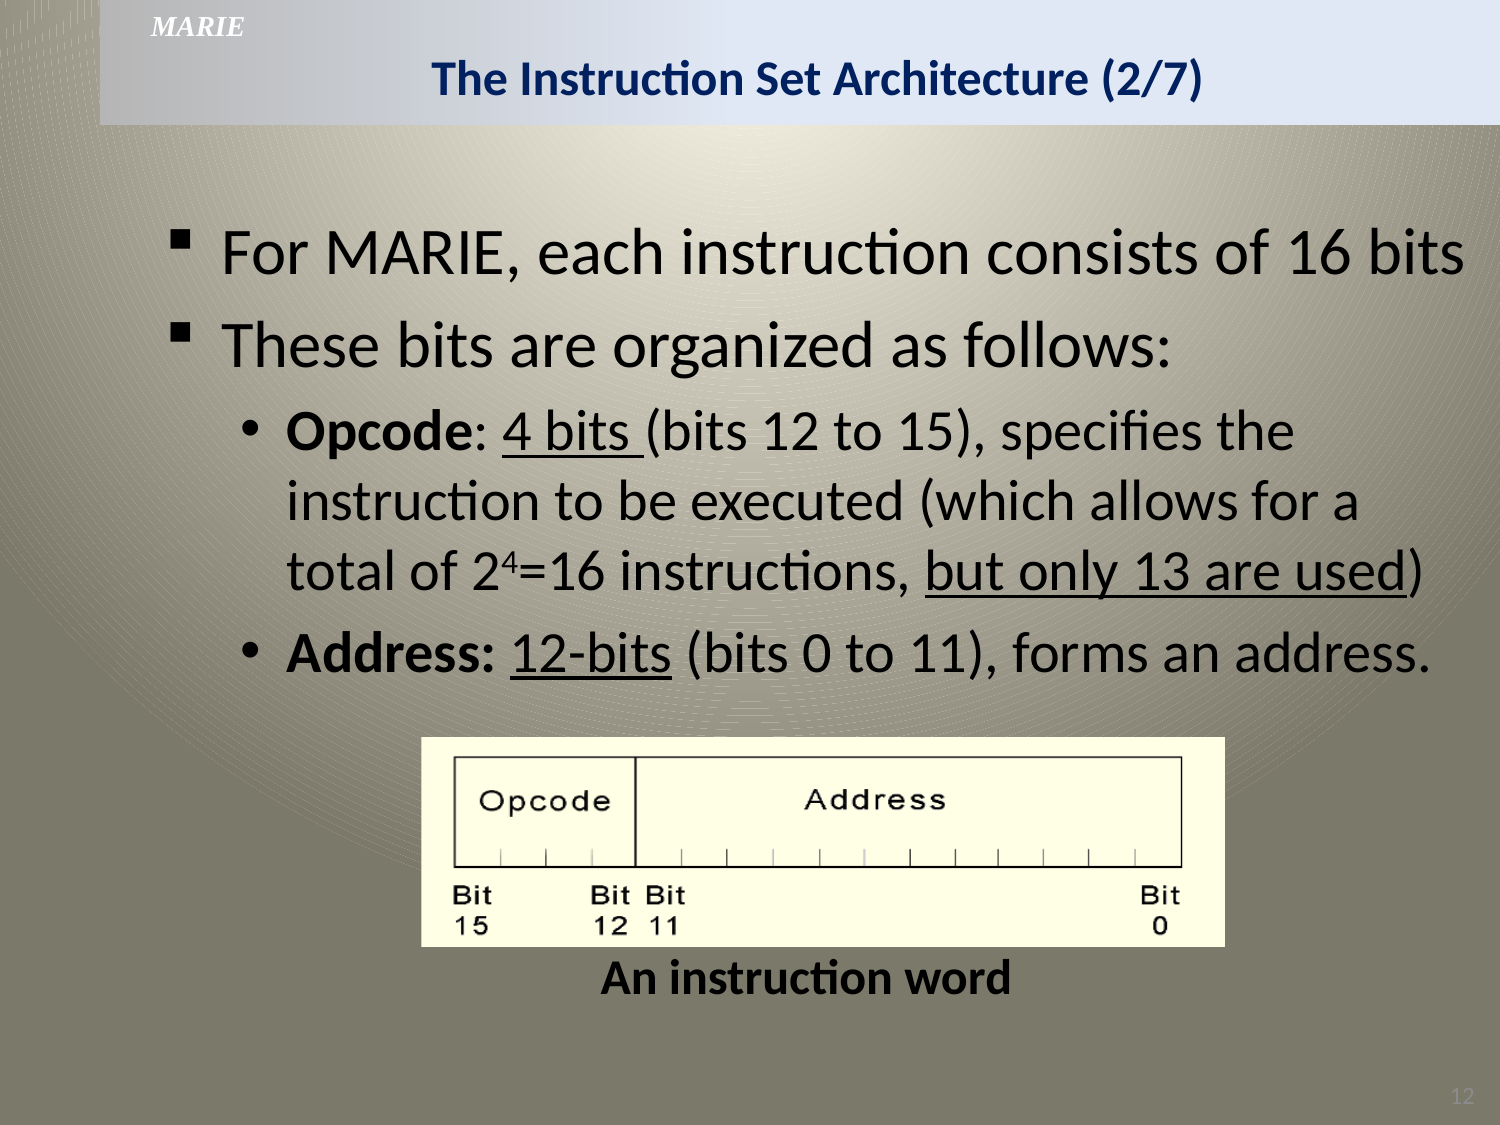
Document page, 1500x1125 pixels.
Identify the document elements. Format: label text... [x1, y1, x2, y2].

text_box An instruction word [450, 955, 1163, 1013]
picture [421, 737, 1226, 947]
list MARIE [135, 0, 625, 50]
title The Instruction Set Architecture (2/7) [135, 37, 1500, 113]
list For MARIE, each instruction consists of 16 bits These bits are organized as follows: Opcode: 4 bits (bits 12 to 15), specifies the instruction to be executed (which allows for a total of 24=16 instructions, but only 13 are used) Address: 12-bits (bits 0 to 11), forms an address. [150, 200, 1488, 943]
